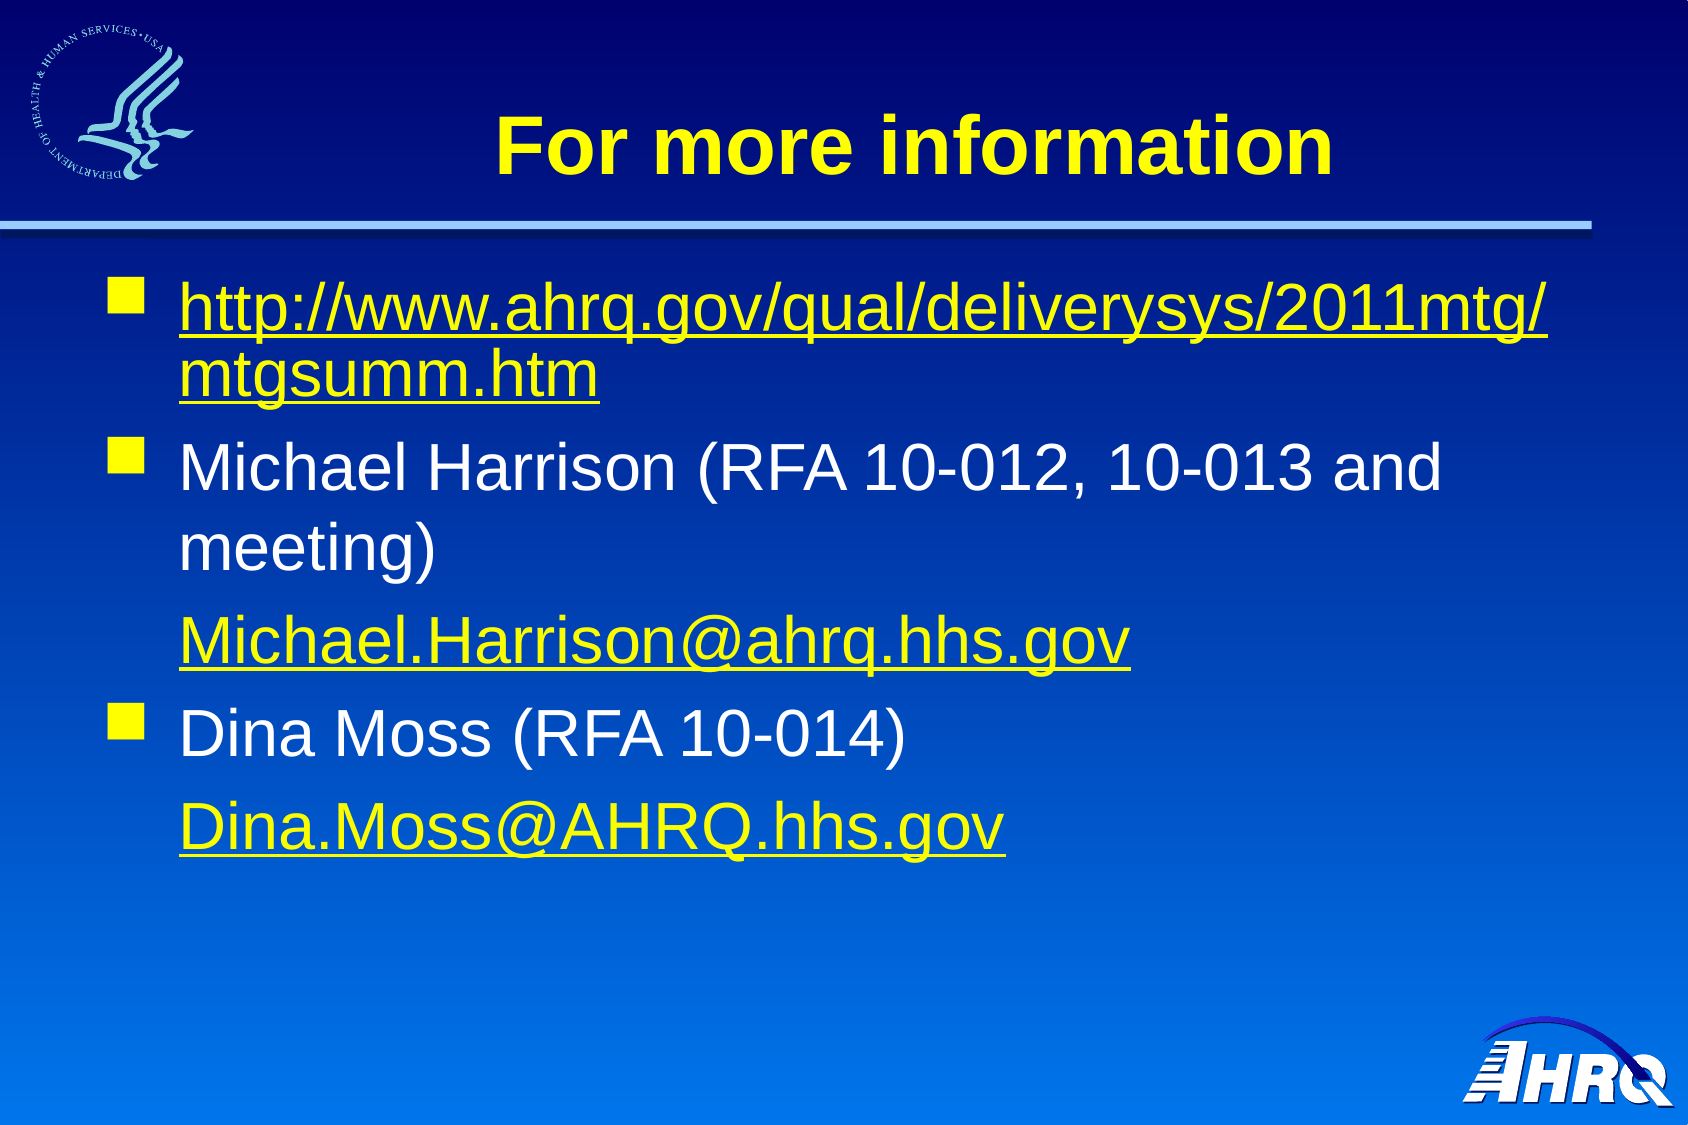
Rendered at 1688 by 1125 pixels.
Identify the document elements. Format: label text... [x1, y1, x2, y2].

list http://www.ahrq.gov/qual/deliverysys/2011mtg/mtgsumm.htm Michael Harrison (RFA 10-012, 10-013 and meeting) Michael.Harrison@ahrq.hhs.gov Dina Moss (RFA 10-014) Dina.Moss@AHRQ.hhs.gov [86, 255, 1601, 1001]
title For more information [233, 46, 1598, 201]
